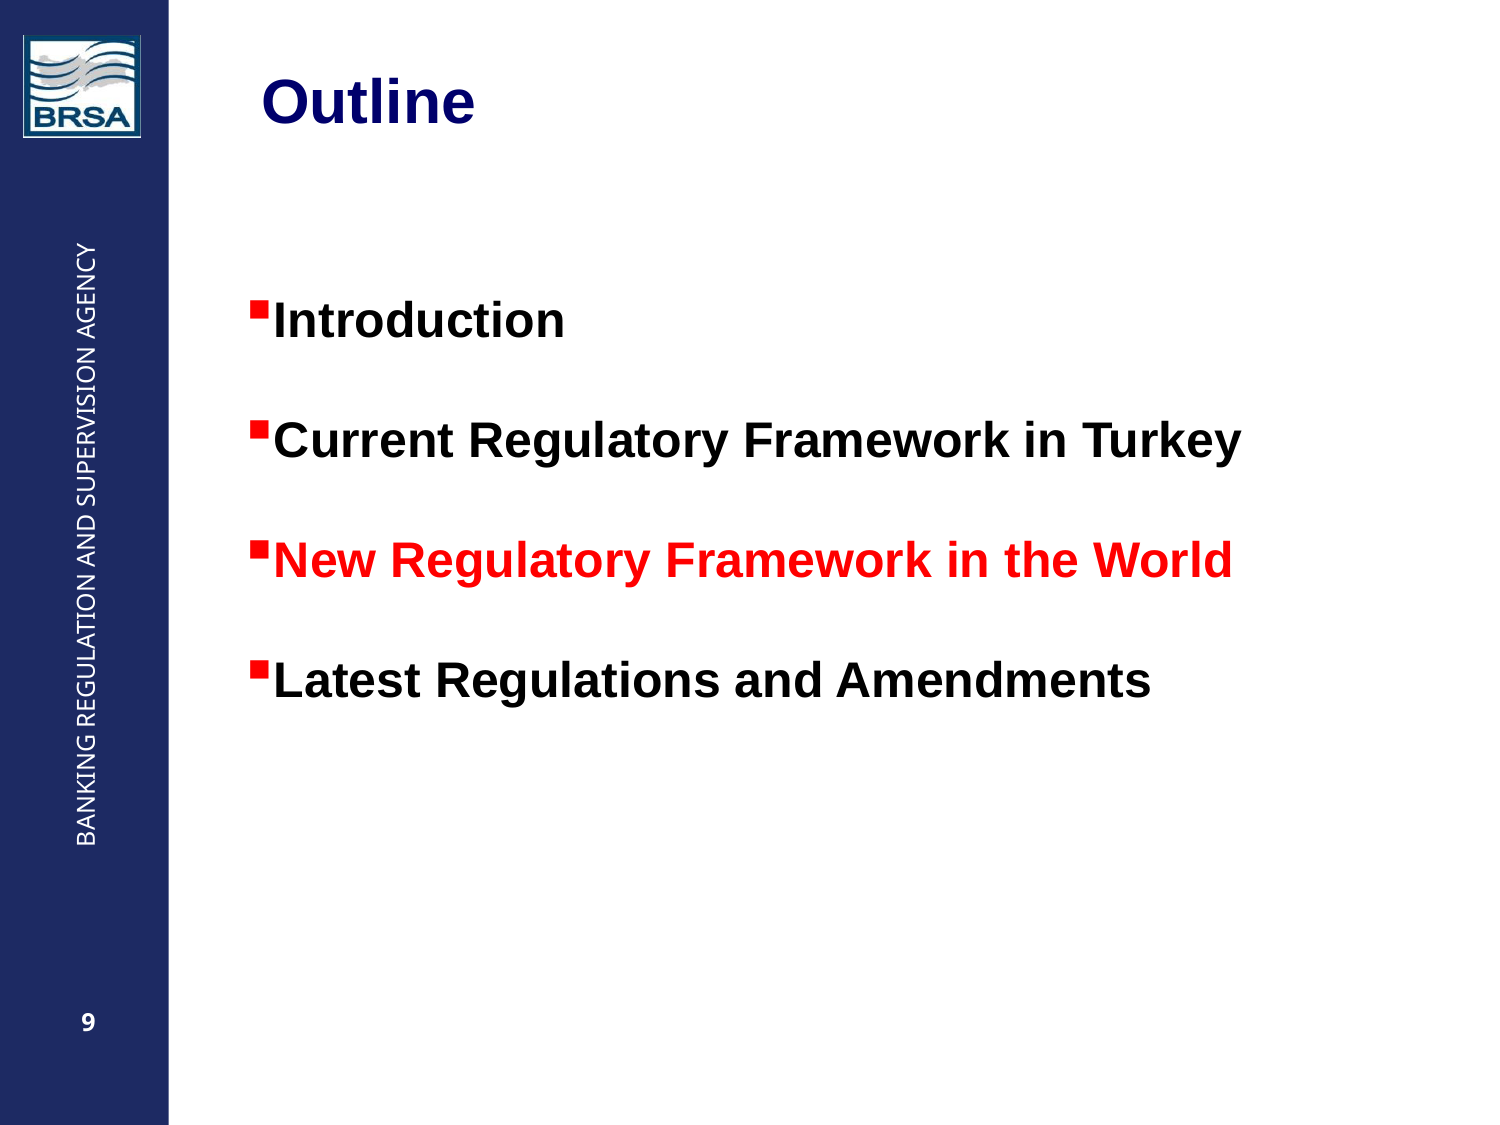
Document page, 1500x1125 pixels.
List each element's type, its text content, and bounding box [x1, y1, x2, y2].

list Introduction Current Regulatory Framework in Turkey New Regulatory Framework in the World Latest Regulations and Amendments [229, 219, 1306, 1006]
picture [23, 35, 141, 138]
title Outline [245, 34, 1442, 163]
